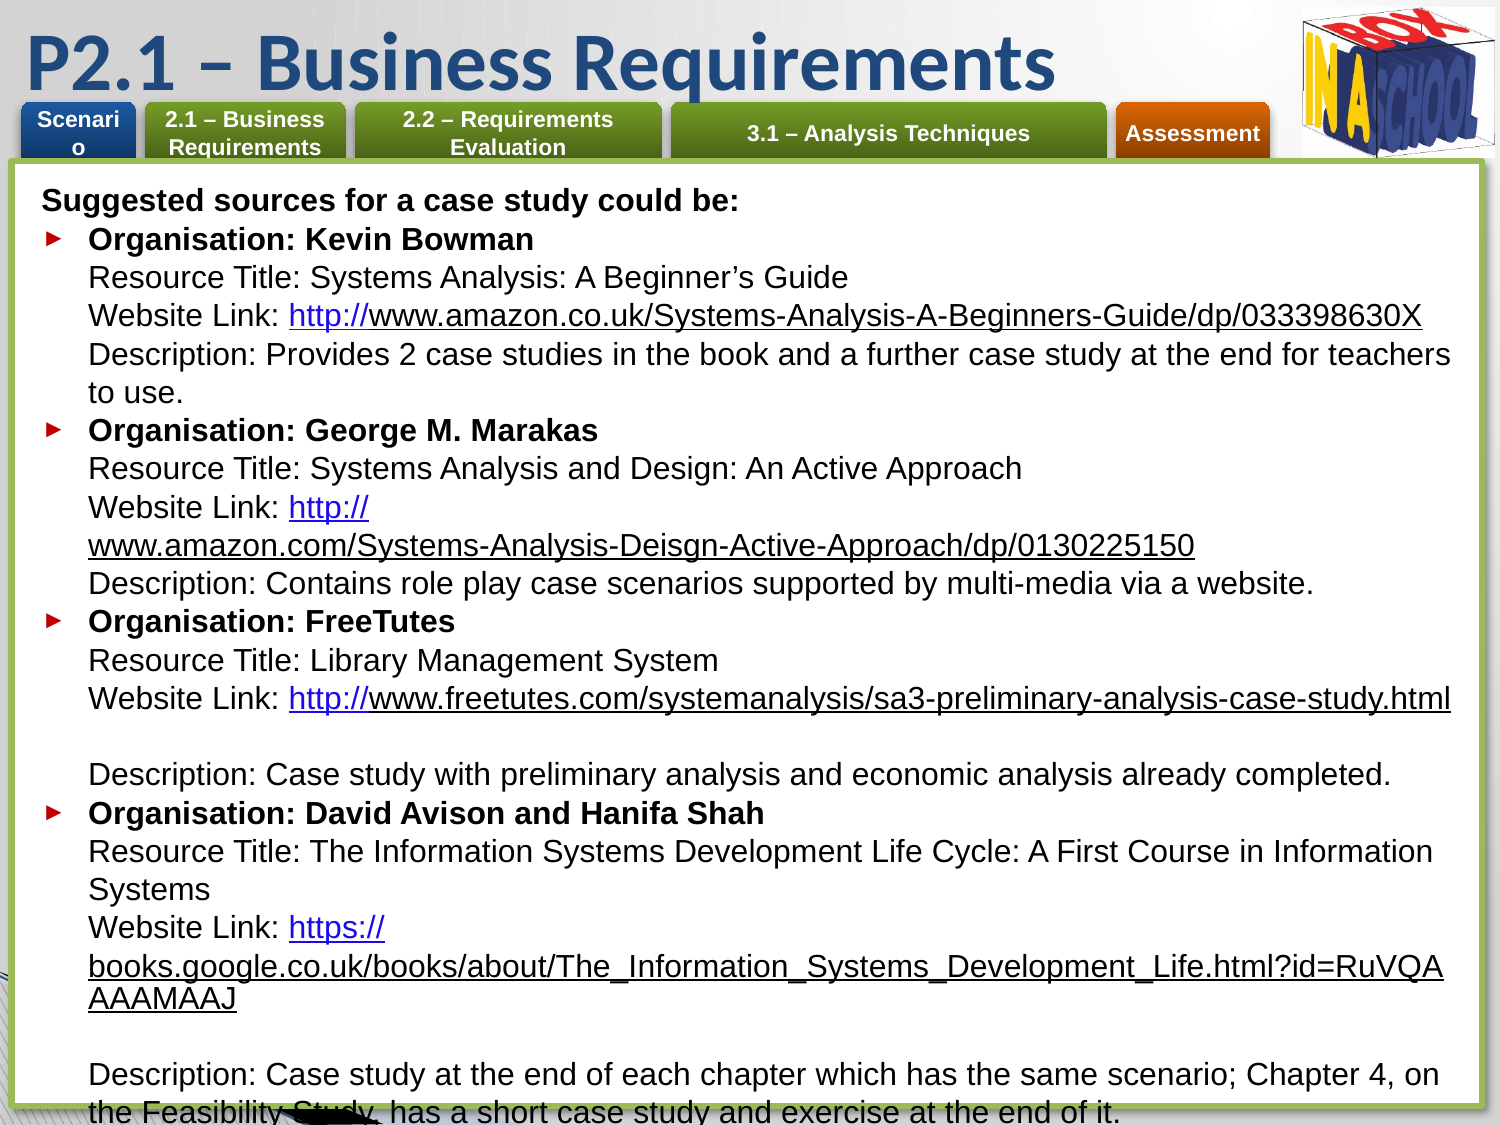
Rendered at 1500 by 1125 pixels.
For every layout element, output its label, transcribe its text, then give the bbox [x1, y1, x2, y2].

title P2.1 – Business Requirements [11, 11, 1270, 102]
picture [1302, 7, 1495, 158]
picture [281, 1114, 303, 1125]
text_box Suggested sources for a case study could be: Organisation: Kevin Bowman Resource Title: Systems Analysis: A Beginner’s Guide Website Link: http://www.amazon.co.uk/Systems-Analysis-A-Beginners-Guide/dp/033398630X Description: Provides 2 case studies in the book and a further case study at the end for teachers to use. Organisation: George M. Marakas Resource Title: Systems Analysis and Design: An Active Approach Website Link: http://www.amazon.com/Systems-Analysis-Deisgn-Active-Approach/dp/0130225150 Description: Contains role play case scenarios supported by multi-media via a website. Organisation: FreeTutes Resource Title: Library Management System Website Link: http://www.freetutes.com/systemanalysis/sa3-preliminary-analysis-case-study.html Description: Case study with preliminary analysis and economic analysis already completed. Organisation: David Avison and Hanifa Shah Resource Title: The Information Systems Development Life Cycle: A First Course in Information Systems Website Link: https://books.google.co.uk/books/about/The_Information_Systems_Development_Life.html?id=RuVQAAAAMAAJ Description: Case study at the end of each chapter which has the same scenario; Chapter 4, on the Feasibility Study, has a short case study and exercise at the end of it. [26, 172, 1472, 1106]
